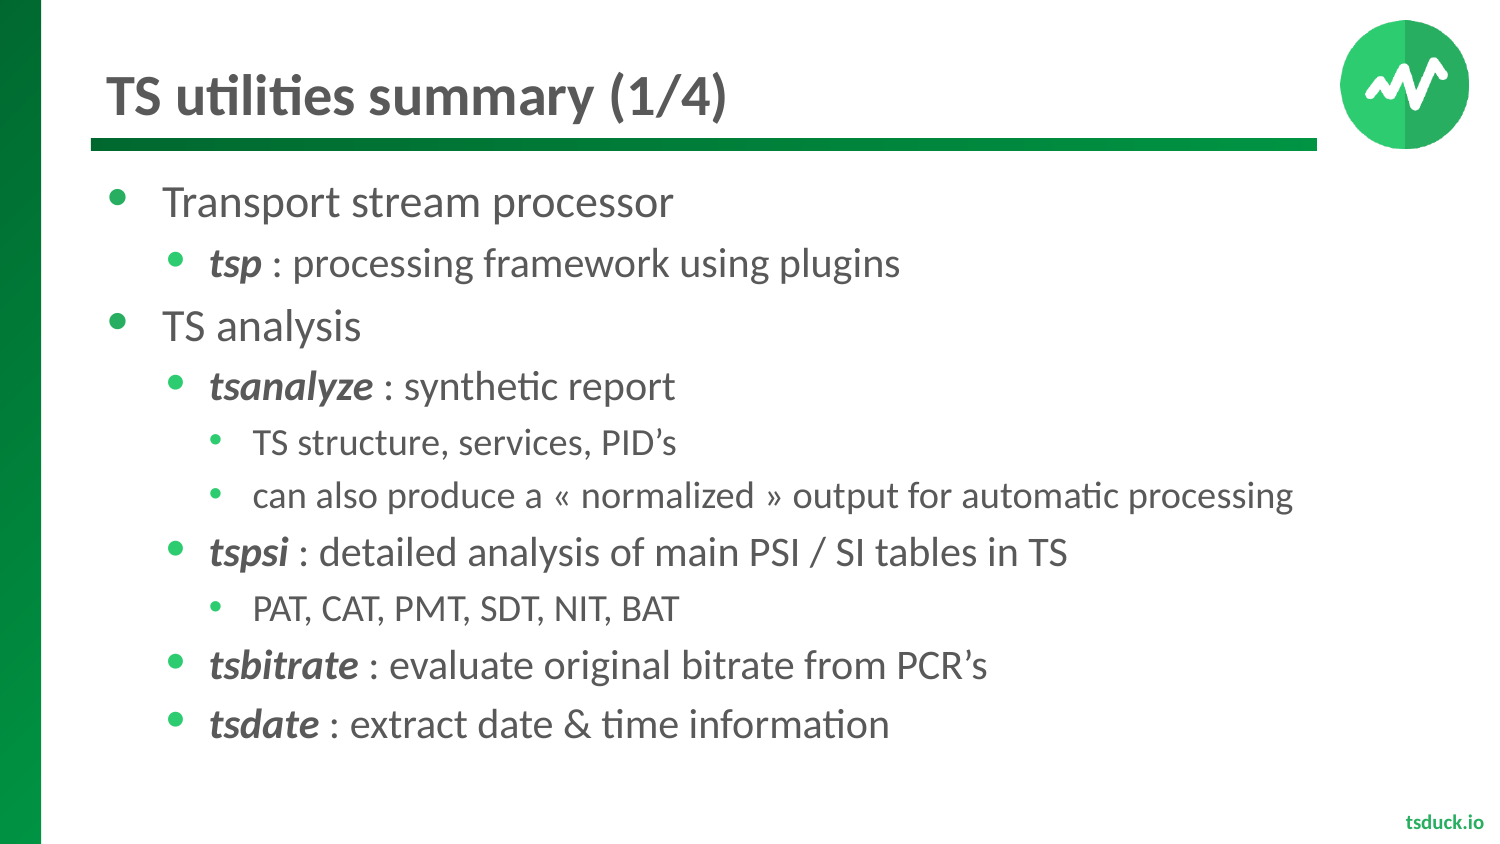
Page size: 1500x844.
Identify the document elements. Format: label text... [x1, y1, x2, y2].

picture [1340, 20, 1469, 149]
title TS utilities summary (1/4) [91, 38, 1333, 146]
list Transport stream processor tsp : processing framework using plugins TS analysis tsanalyze : synthetic report TS structure, services, PID’s can also produce a « normalized » output for automatic processing tspsi : detailed analysis of main PSI / SI tables in TS PAT, CAT, PMT, SDT, NIT, BAT tsbitrate : evaluate original bitrate from PCR’s tsdate : extract date & time information [91, 164, 1454, 759]
